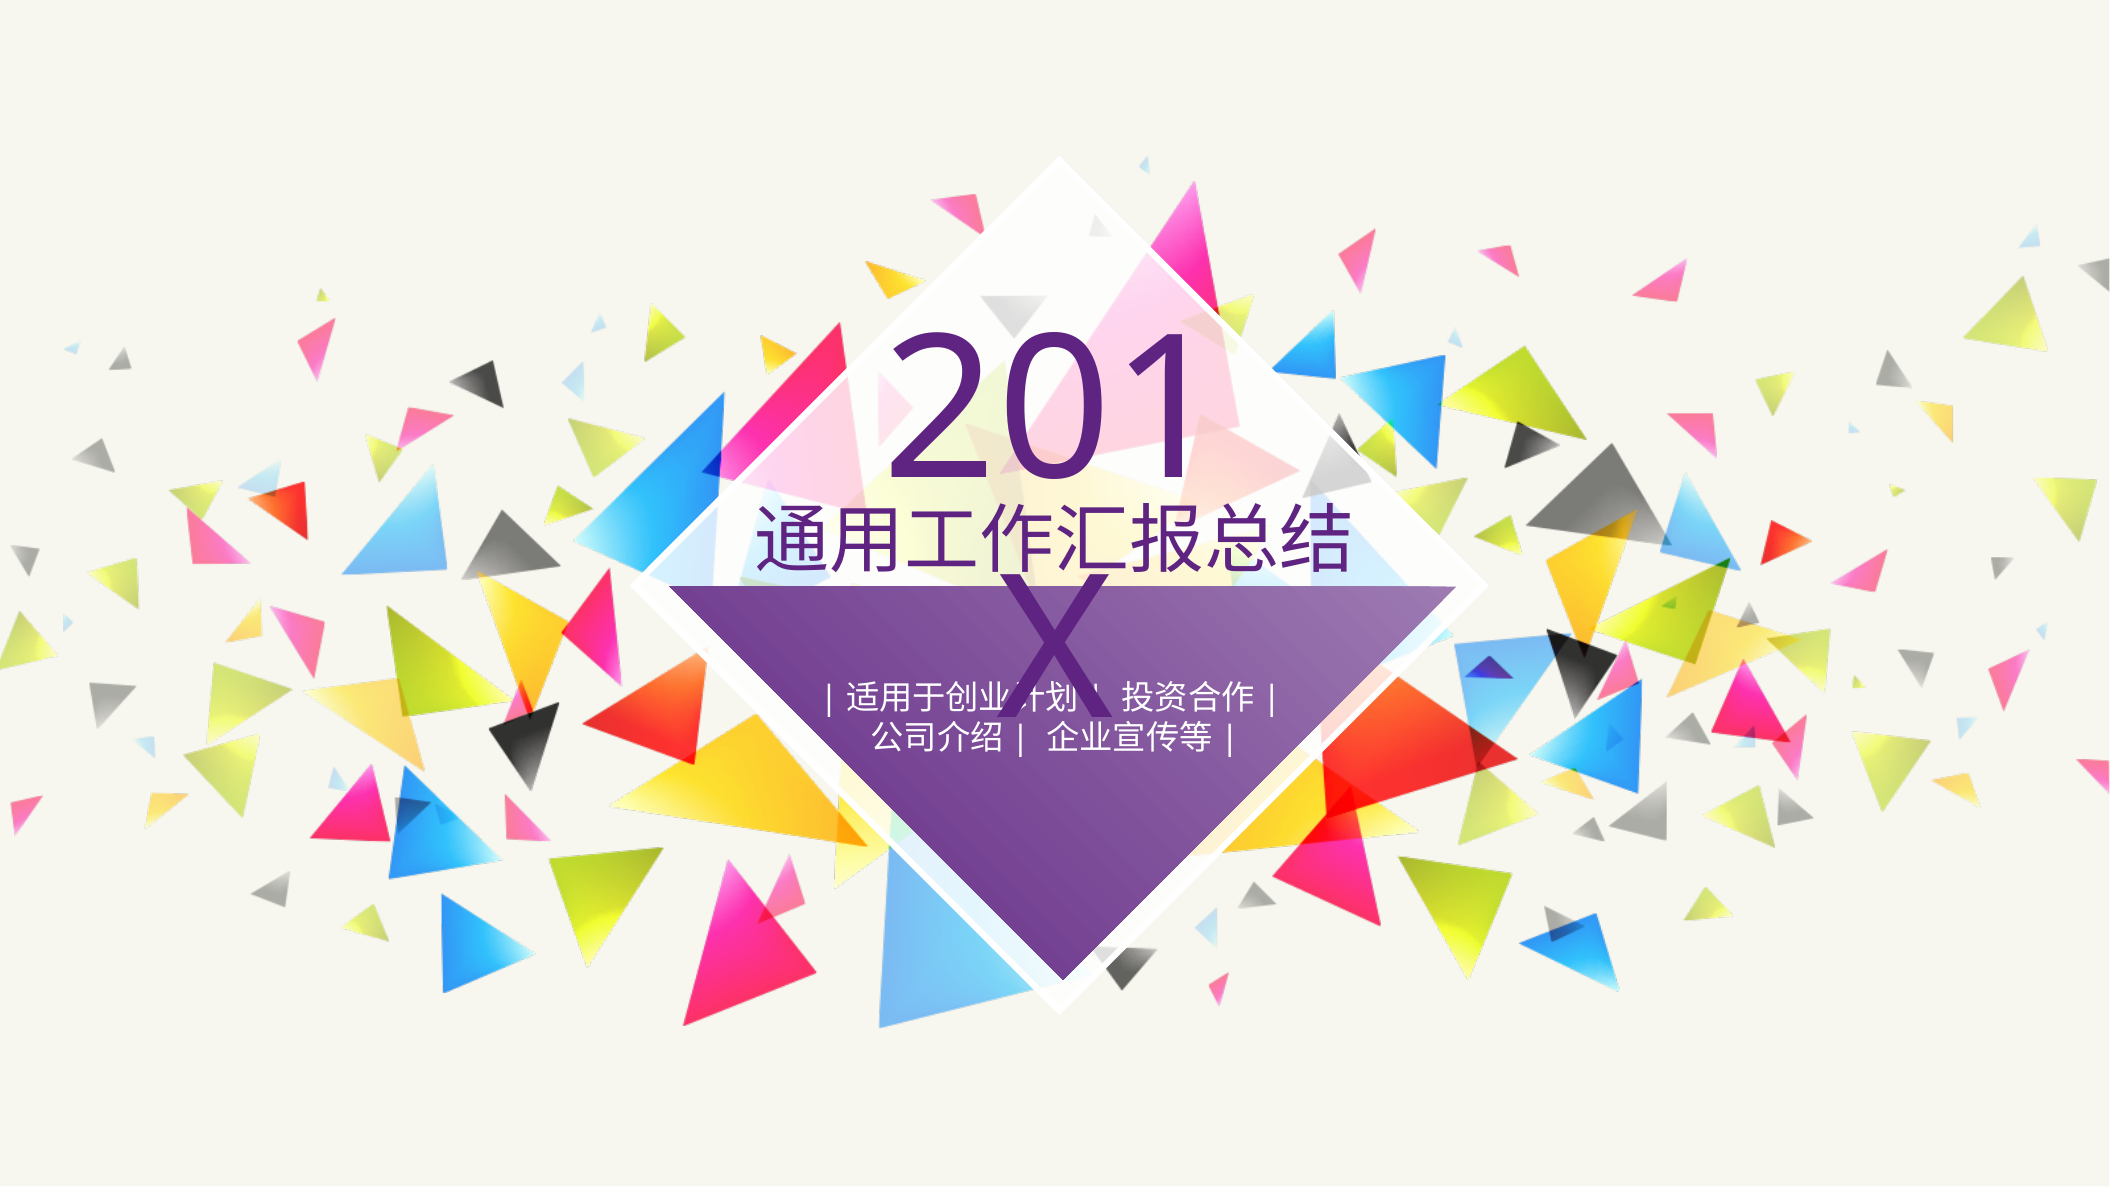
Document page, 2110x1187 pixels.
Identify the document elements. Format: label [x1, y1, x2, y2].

picture [0, 120, 2110, 1066]
text_box [669, 284, 1457, 980]
